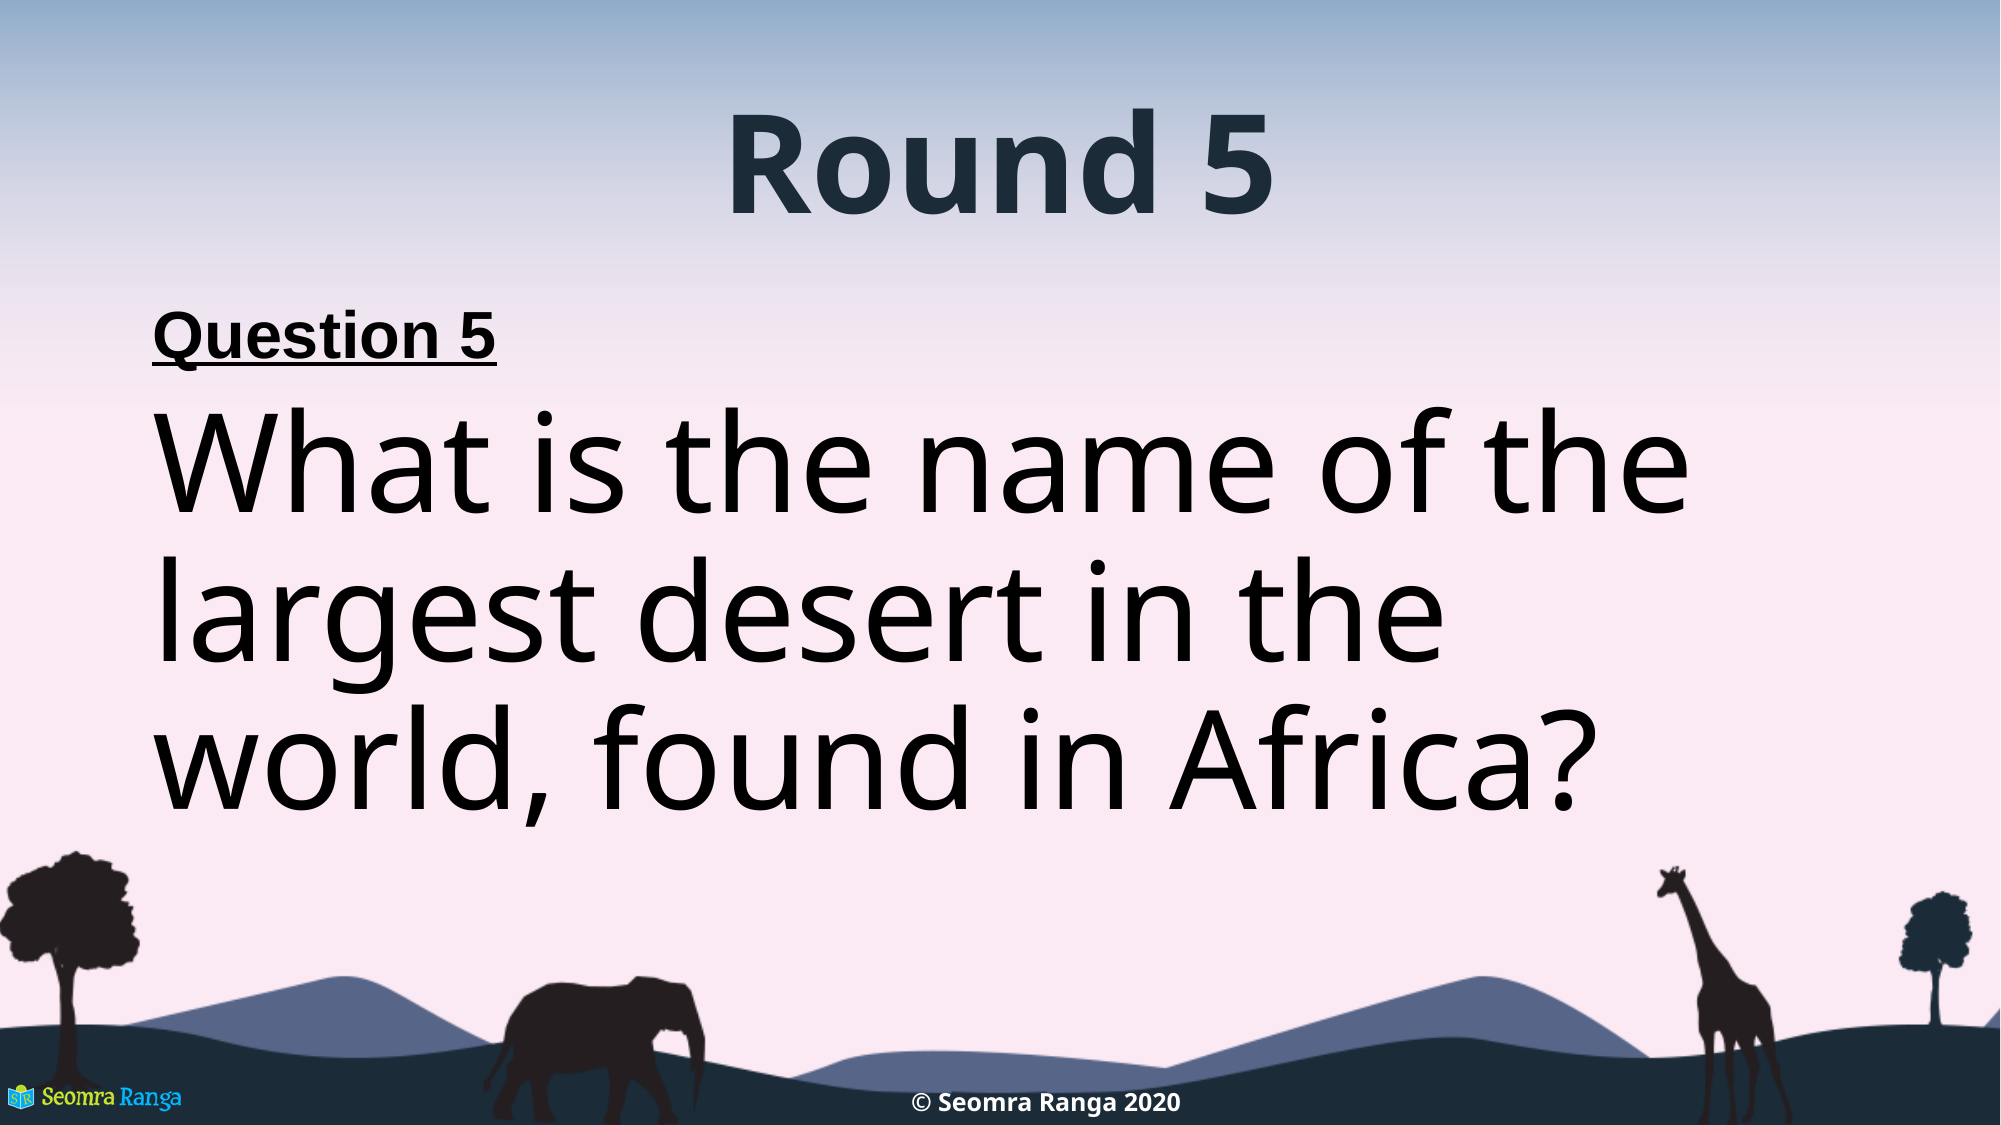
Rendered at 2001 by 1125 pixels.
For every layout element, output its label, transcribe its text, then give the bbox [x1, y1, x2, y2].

picture [0, 0, 2001, 1125]
list Question 5 What is the name of the largest desert in the world, found in Africa? [137, 293, 1863, 1014]
title Round 5 [137, 59, 1863, 278]
text_box © Seomra Ranga 2020 www.seomraranga.com [762, 1079, 1330, 1125]
